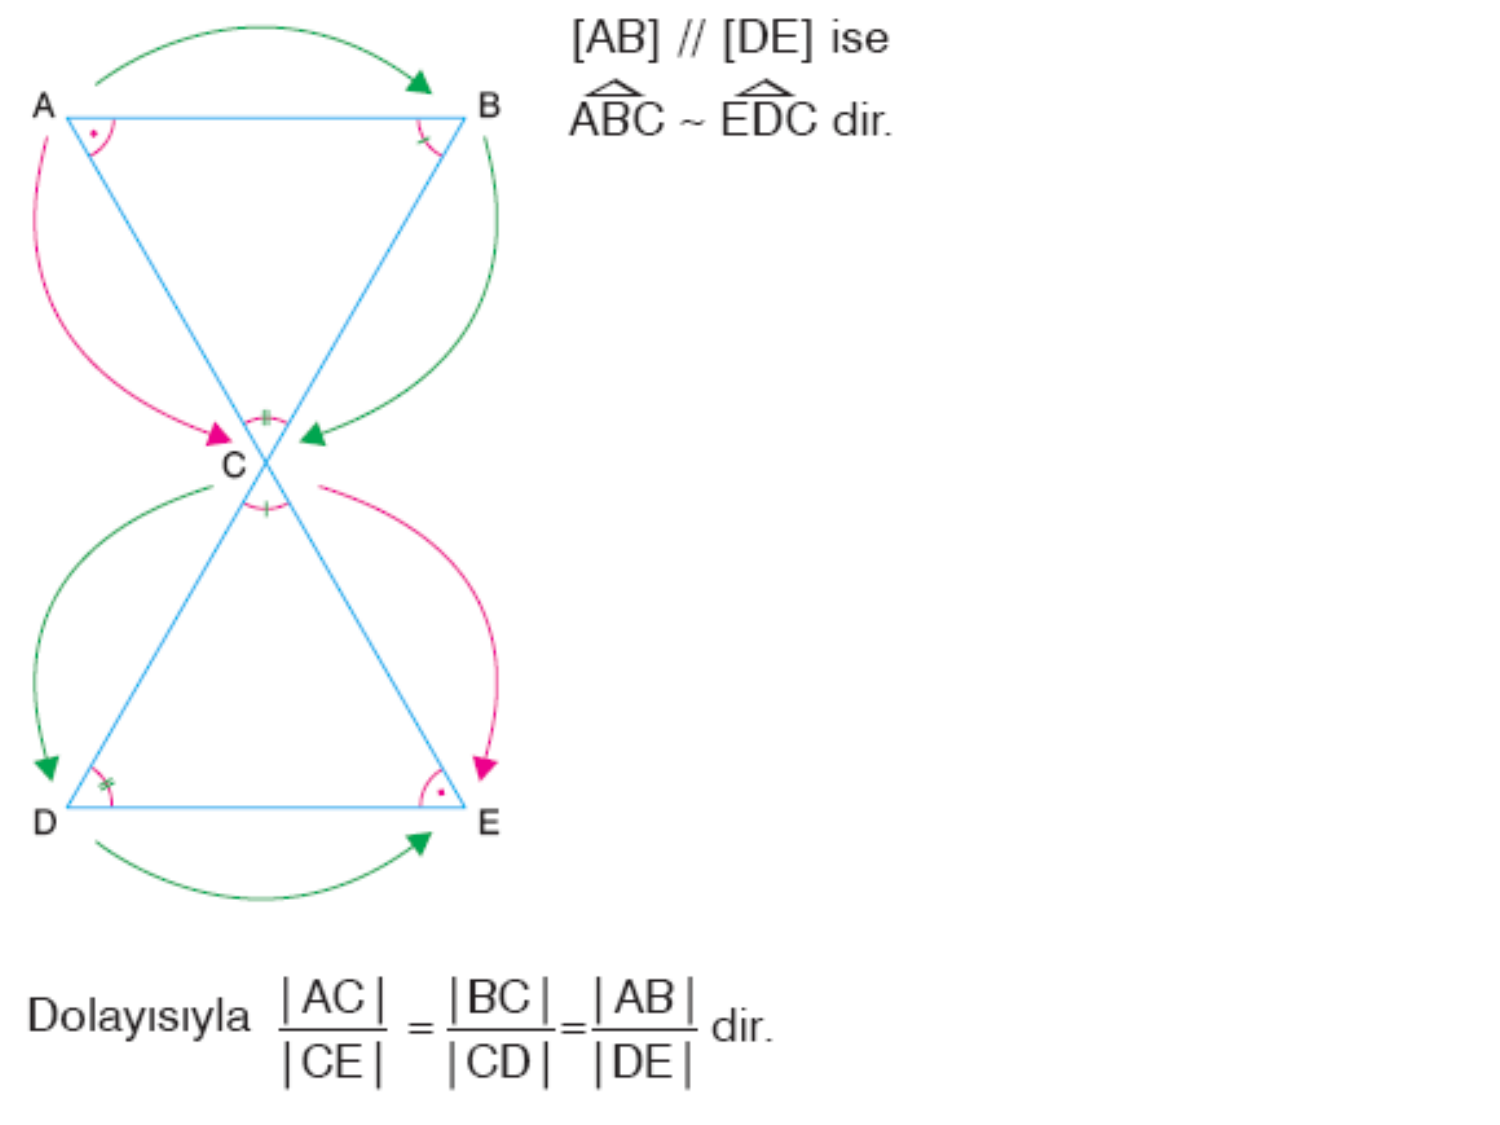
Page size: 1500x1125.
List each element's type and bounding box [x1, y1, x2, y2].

picture [0, 0, 903, 1125]
